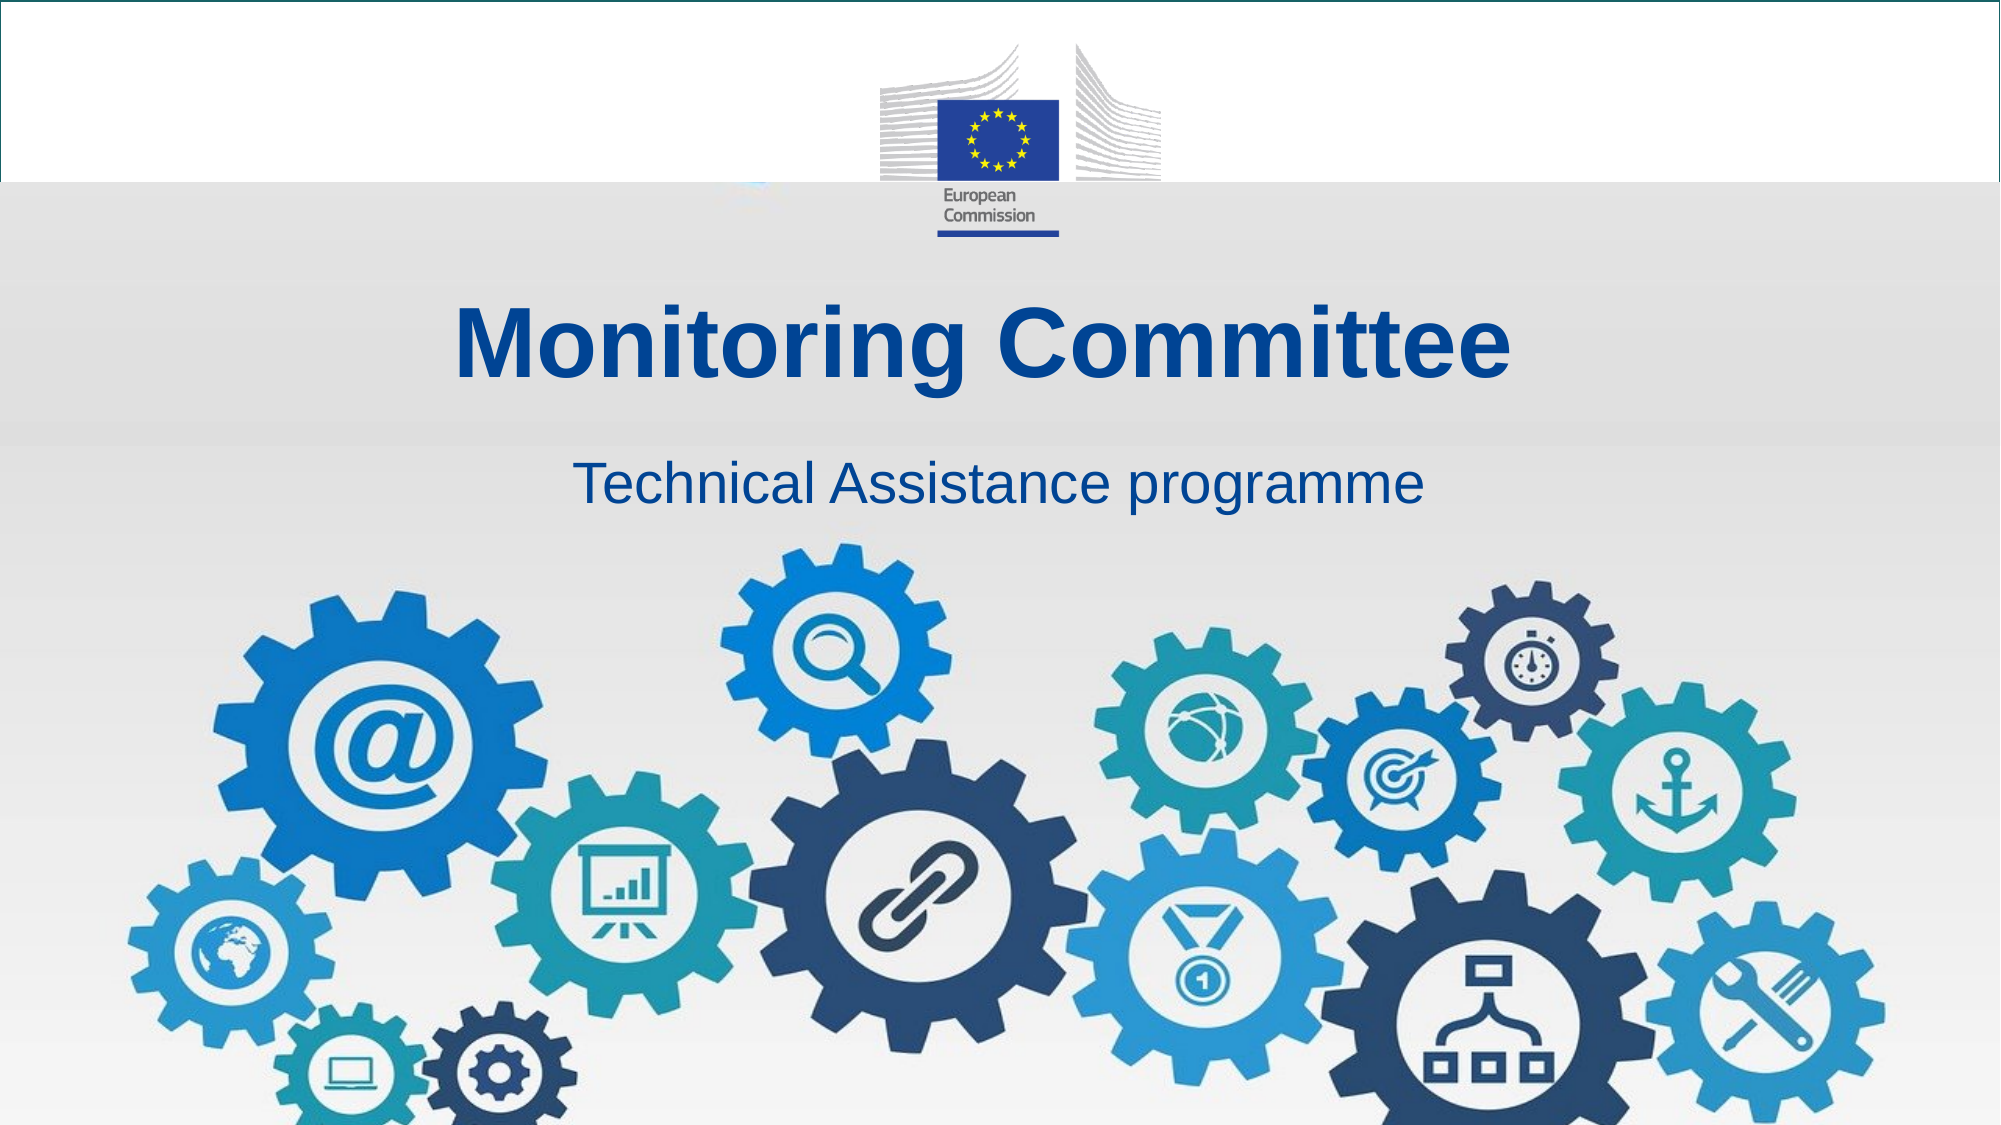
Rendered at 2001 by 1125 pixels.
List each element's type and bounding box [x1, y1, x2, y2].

picture [0, 43, 2000, 1125]
text_box [0, 0, 2000, 181]
